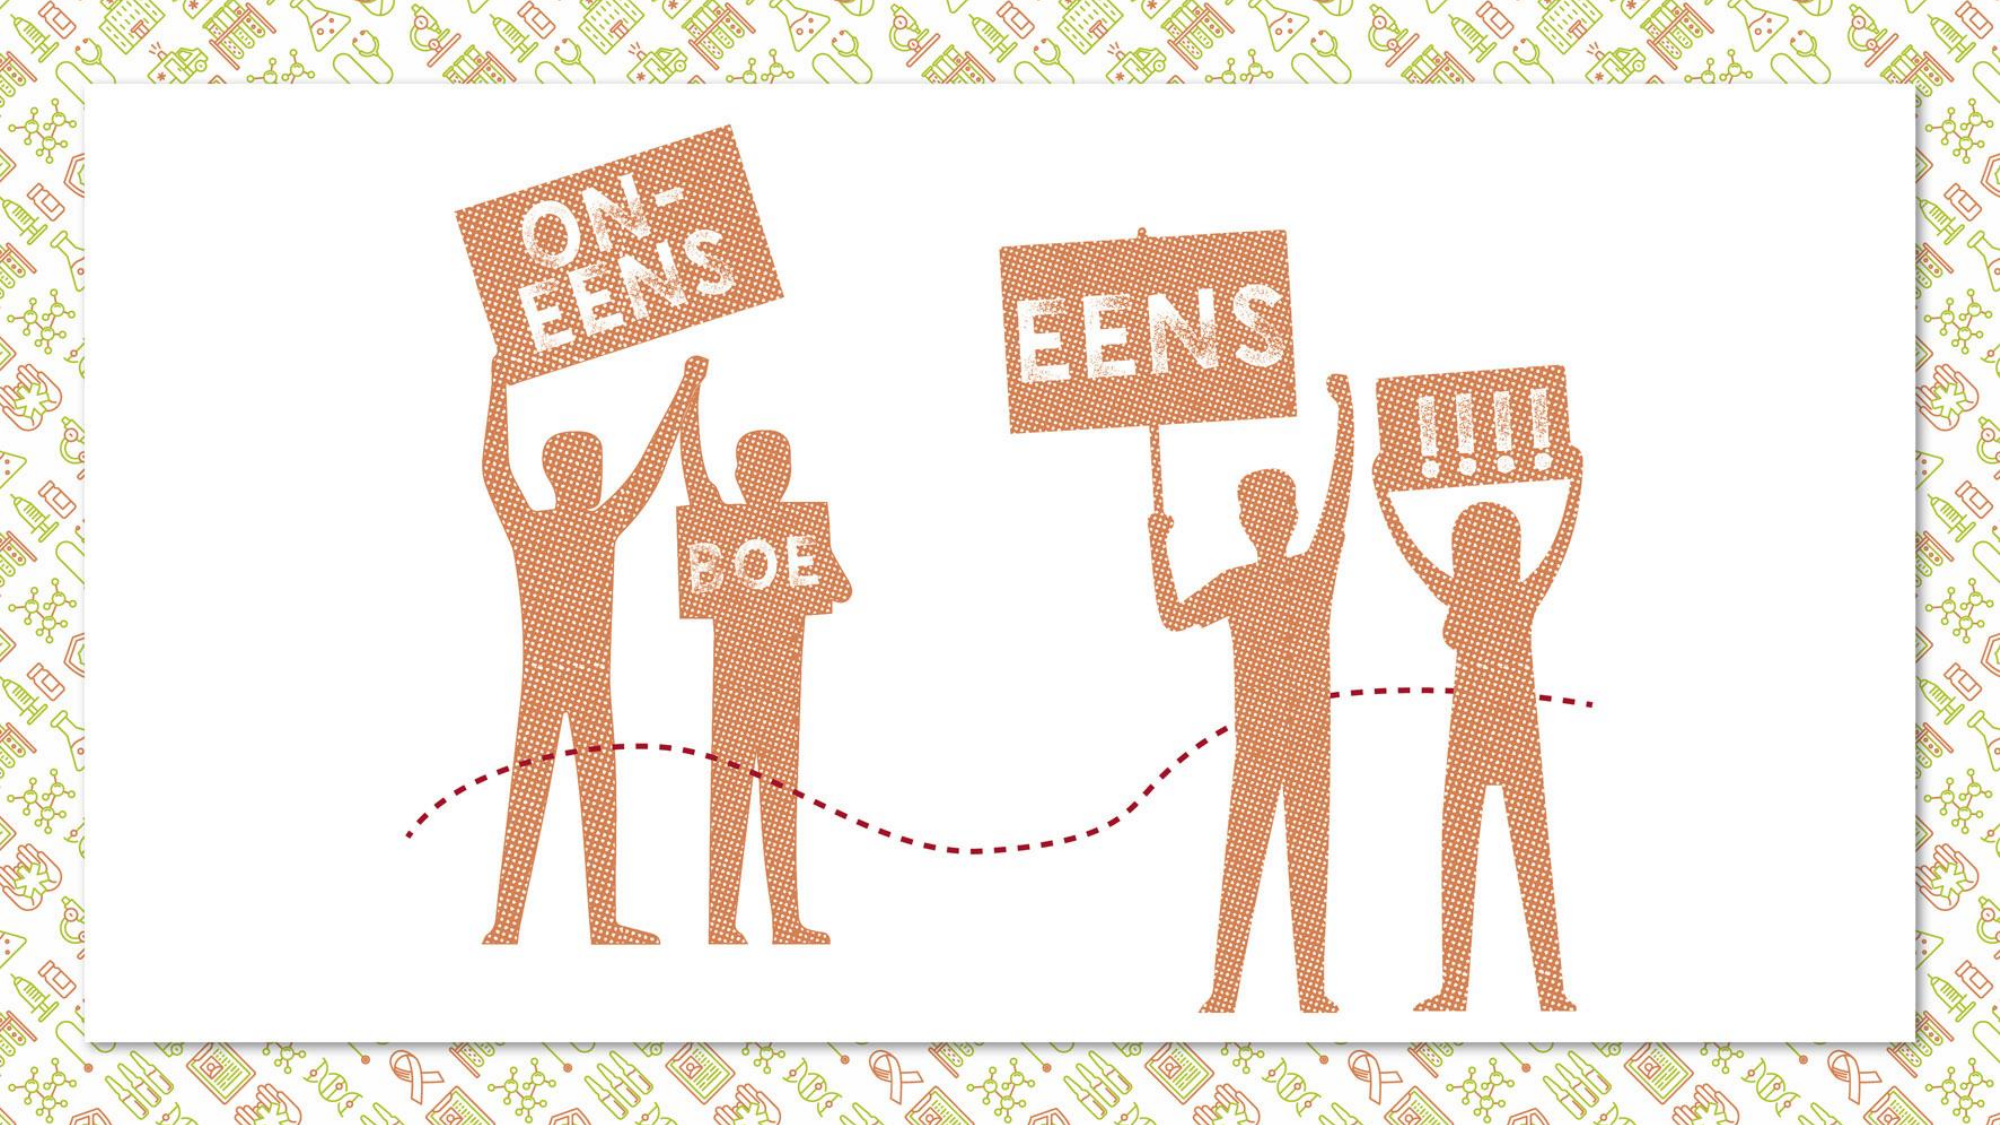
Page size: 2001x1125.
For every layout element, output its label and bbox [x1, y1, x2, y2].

list [0, 0, 2000, 1125]
